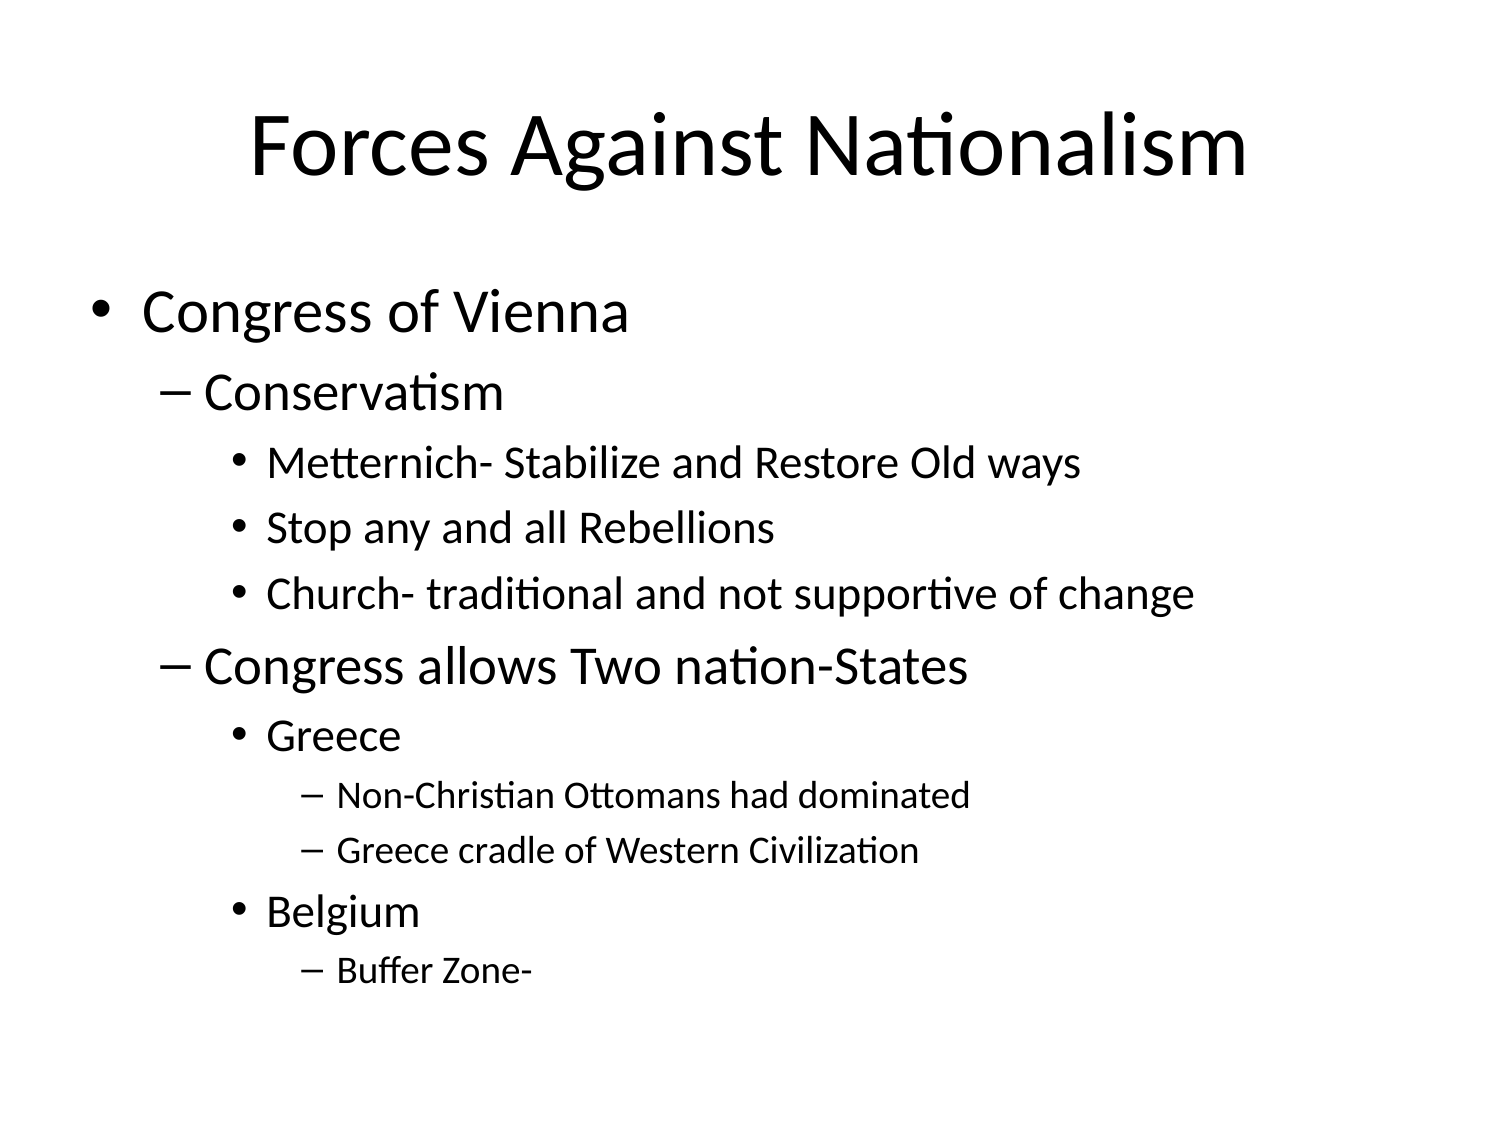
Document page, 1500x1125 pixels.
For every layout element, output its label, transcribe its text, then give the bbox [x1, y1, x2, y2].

title Forces Against Nationalism [75, 45, 1425, 233]
list Congress of Vienna Conservatism Metternich- Stabilize and Restore Old ways Stop any and all Rebellions Church- traditional and not supportive of change Congress allows Two nation-States Greece Non-Christian Ottomans had dominated Greece cradle of Western Civilization Belgium Buffer Zone- [75, 262, 1425, 1005]
